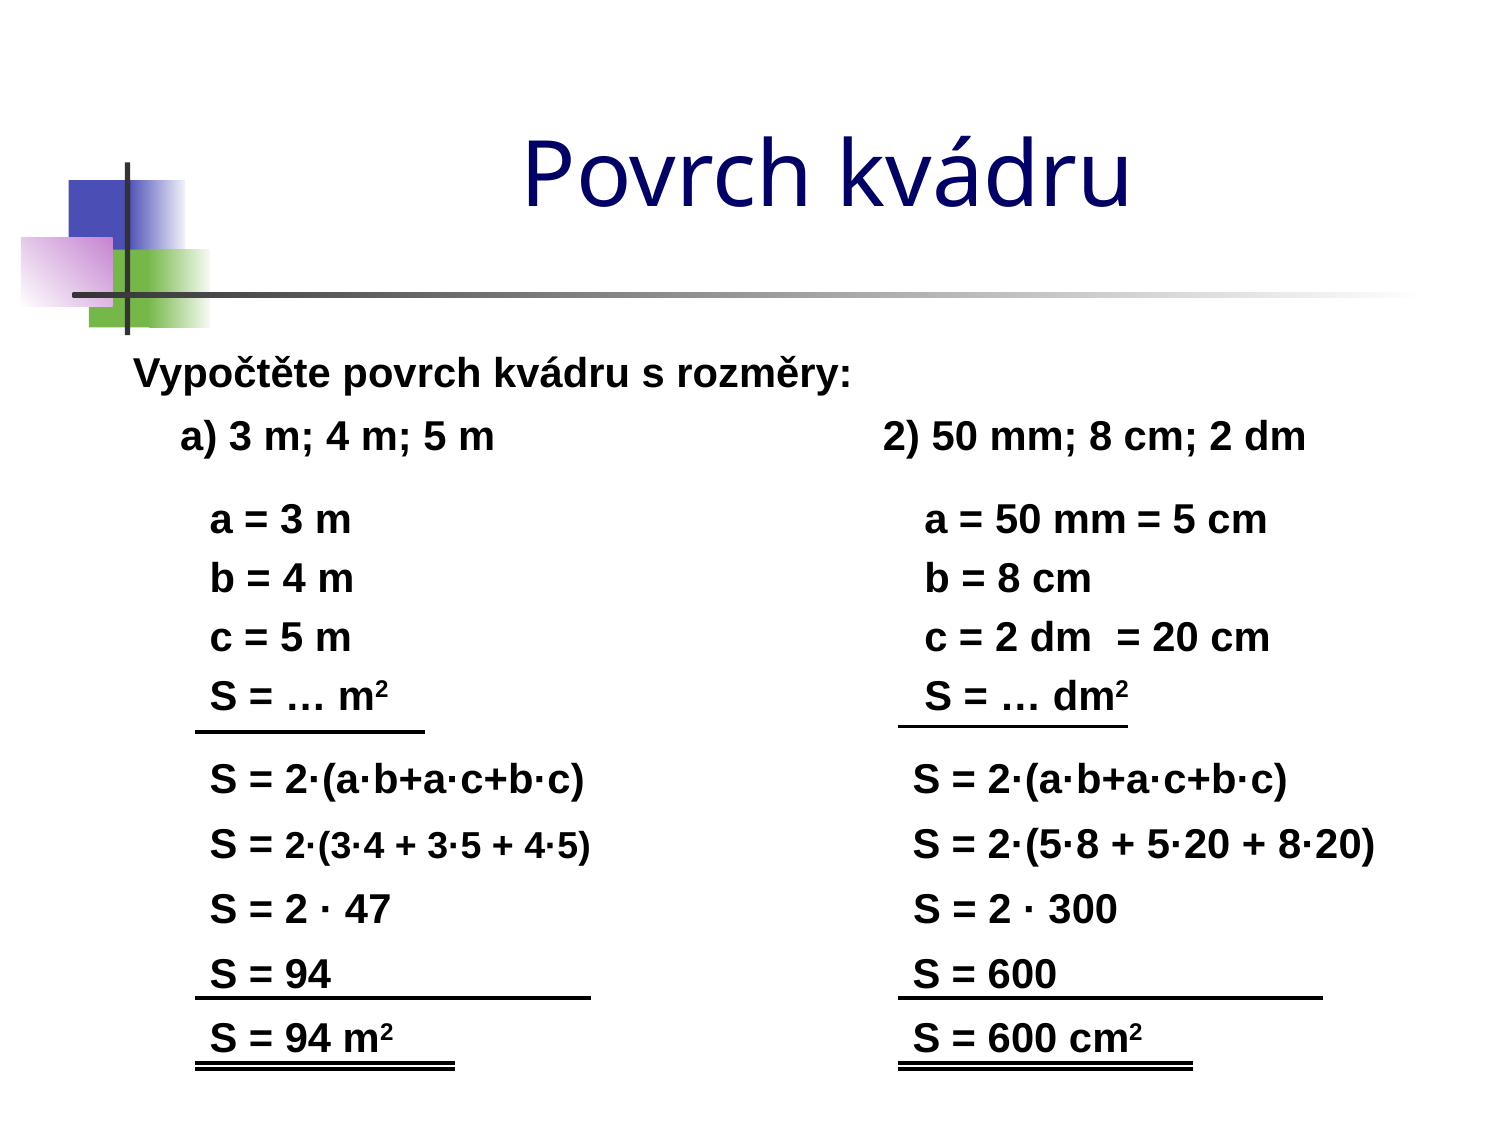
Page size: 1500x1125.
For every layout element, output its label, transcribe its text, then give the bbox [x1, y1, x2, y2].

text_box S = 2·(3·4 + 3·5 + 4·5) [194, 809, 668, 874]
title Povrch kvádru [188, 34, 1468, 276]
text_box a = 3 m [194, 484, 467, 543]
text_box a) 3 m; 4 m; 5 m [165, 401, 544, 467]
text_box S = … m2 [194, 668, 467, 727]
text_box = 20 cm [1101, 602, 1306, 668]
text_box a = 50 mm [909, 484, 1122, 543]
text_box S = 600 [897, 938, 1170, 996]
text_box S = 2 · 300 [898, 874, 1371, 939]
text_box Vypočtěte povrch kvádru s rozměry: [118, 338, 1388, 403]
text_box b = 4 m [194, 543, 467, 602]
text_box S = 600 cm2 [897, 1004, 1264, 1069]
text_box c = 2 dm [909, 602, 1101, 668]
text_box S = 2·(5·8 + 5·20 + 8·20) [897, 809, 1500, 874]
text_box S = 94 m2 [194, 1004, 467, 1069]
text_box = 5 cm [1122, 484, 1326, 549]
text_box S = 2·(a·b+a·c+b·c) [897, 744, 1376, 809]
text_box S = 2 · 47 [194, 874, 668, 939]
text_box S = 2·(a·b+a·c+b·c) [194, 744, 626, 809]
text_box b = 8 cm [909, 543, 1182, 602]
text_box 2) 50 mm; 8 cm; 2 dm [868, 401, 1365, 467]
text_box S = … dm2 [909, 668, 1182, 727]
text_box S = 94 [194, 939, 467, 996]
text_box c = 5 m [194, 602, 467, 668]
